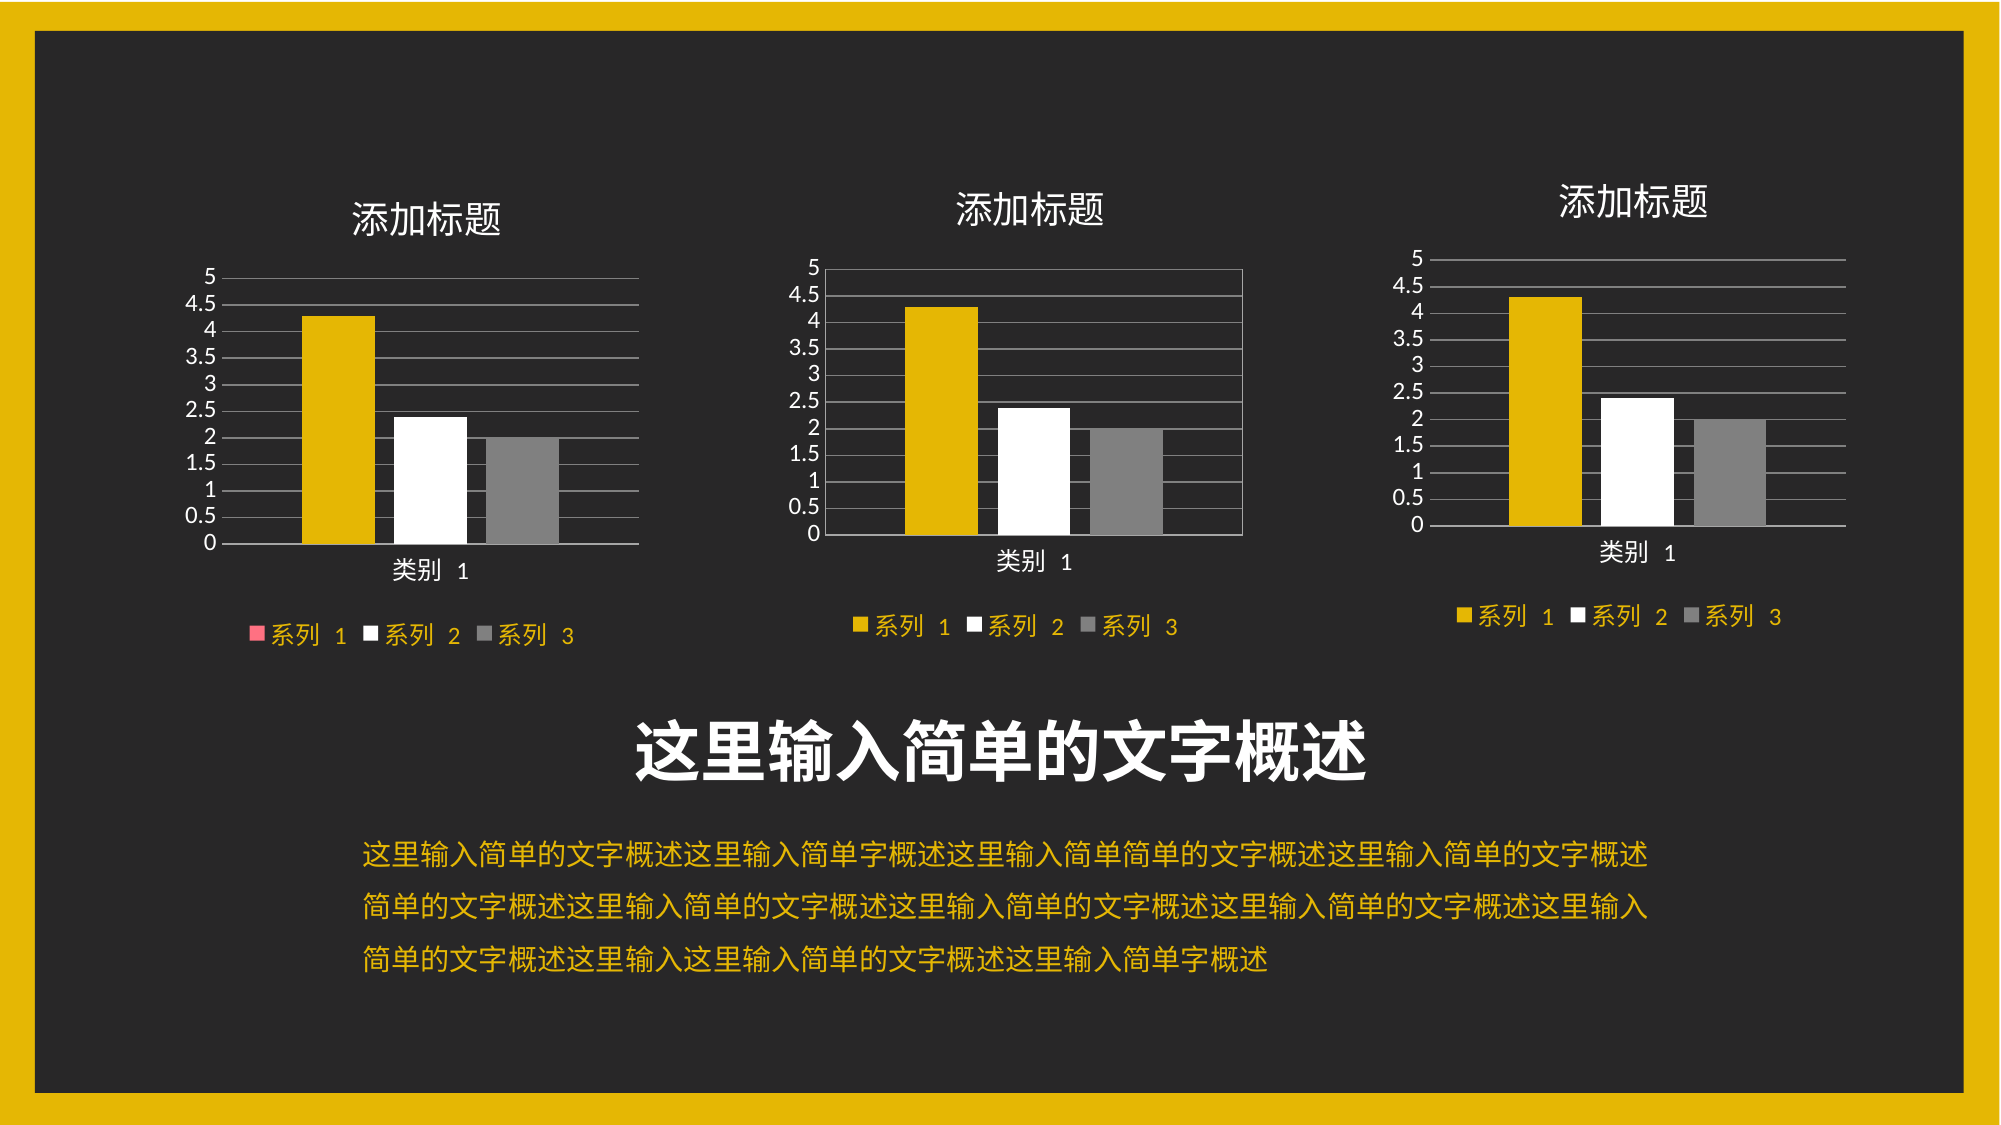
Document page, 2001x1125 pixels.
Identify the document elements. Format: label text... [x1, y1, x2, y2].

chart [779, 151, 1252, 649]
chart [1382, 142, 1856, 640]
chart [175, 160, 649, 658]
text_box 这里输入简单的文字概述 [619, 702, 1384, 798]
text_box 这里输入简单的文字概述这里输入简单字概述这里输入简单简单的文字概述这里输入简单的文字概述简单的文字概述这里输入简单的文字概述这里输入简单的文字概述这里输入简单的文字概述这里输入简单的文字概述这里输入这里输入简单的文字概述这里输入简单字概述 [347, 811, 1667, 984]
